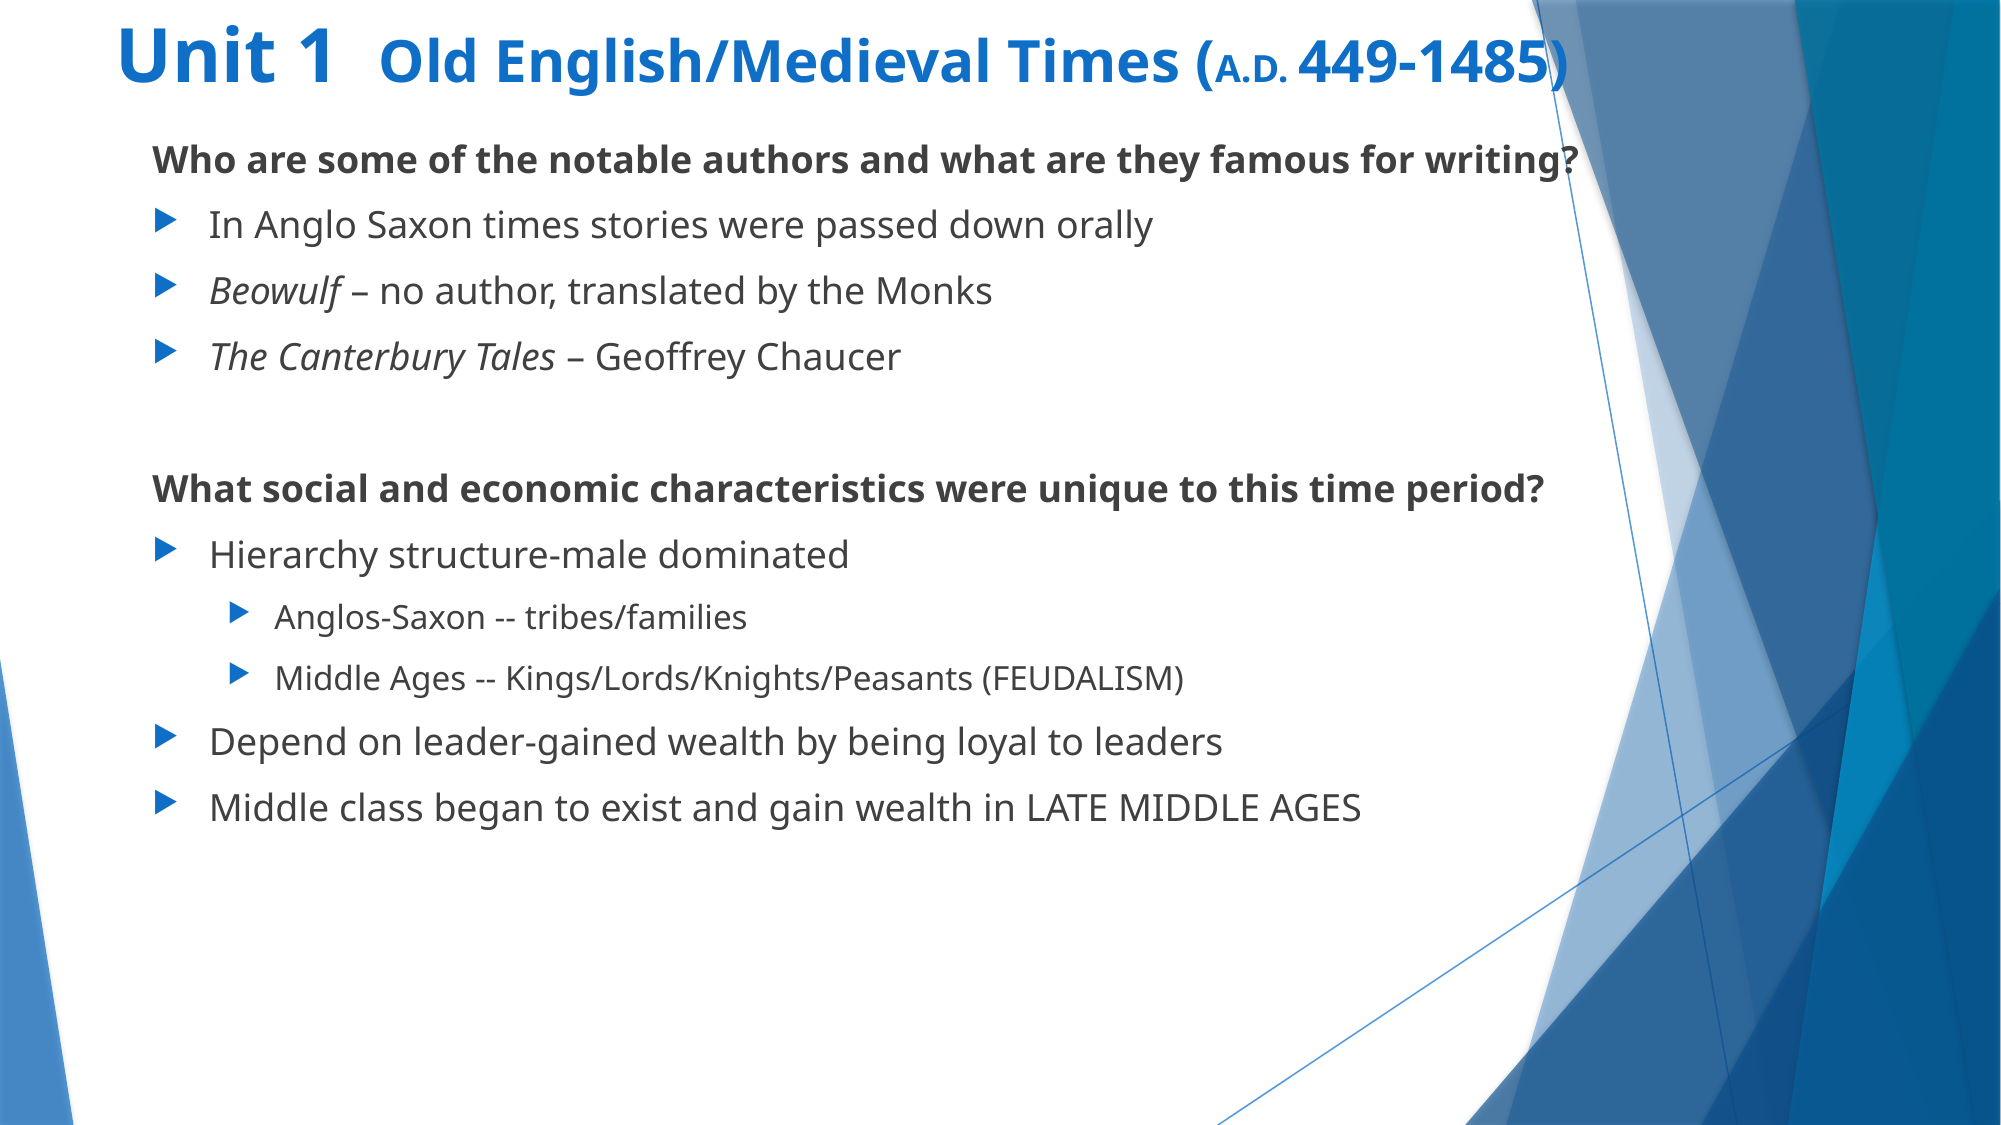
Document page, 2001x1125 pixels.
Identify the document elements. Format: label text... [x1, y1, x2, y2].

title Unit 1 Old English/Medieval Times (A.D. 449-1485) [100, 0, 1863, 128]
list Who are some of the notable authors and what are they famous for writing? In Anglo Saxon times stories were passed down orally Beowulf – no author, translated by the Monks The Canterbury Tales – Geoffrey Chaucer What social and economic characteristics were unique to this time period? Hierarchy structure-male dominated Anglos-Saxon -- tribes/families Middle Ages -- Kings/Lords/Knights/Peasants (FEUDALISM) Depend on leader-gained wealth by being loyal to leaders Middle class began to exist and gain wealth in LATE MIDDLE AGES [137, 128, 1863, 1014]
